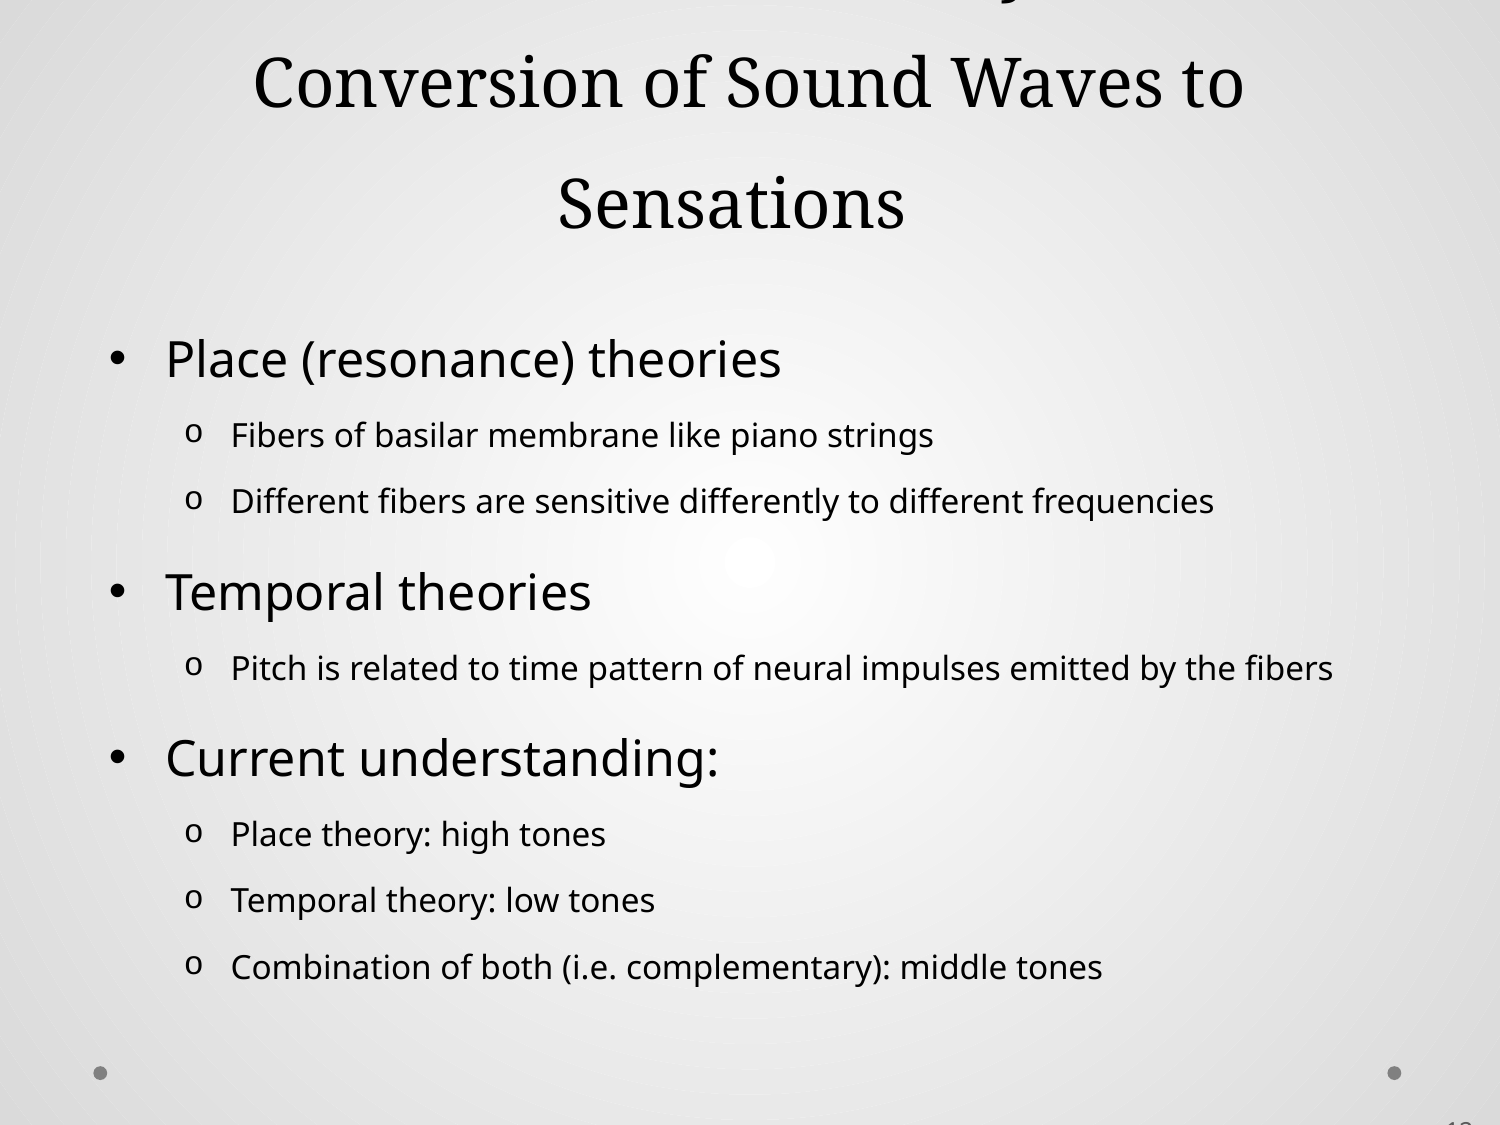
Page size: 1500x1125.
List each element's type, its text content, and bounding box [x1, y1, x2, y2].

text_box Place (resonance) theories Fibers of basilar membrane like piano strings Different fibers are sensitive differently to different frequencies Temporal theories Pitch is related to time pattern of neural impulses emitted by the fibers Current understanding: Place theory: high tones Temporal theory: low tones Combination of both (i.e. complementary): middle tones [93, 249, 1500, 1113]
title Cont. Ear Anatomy: Conversion of Sound Waves to Sensations [75, 24, 1425, 250]
